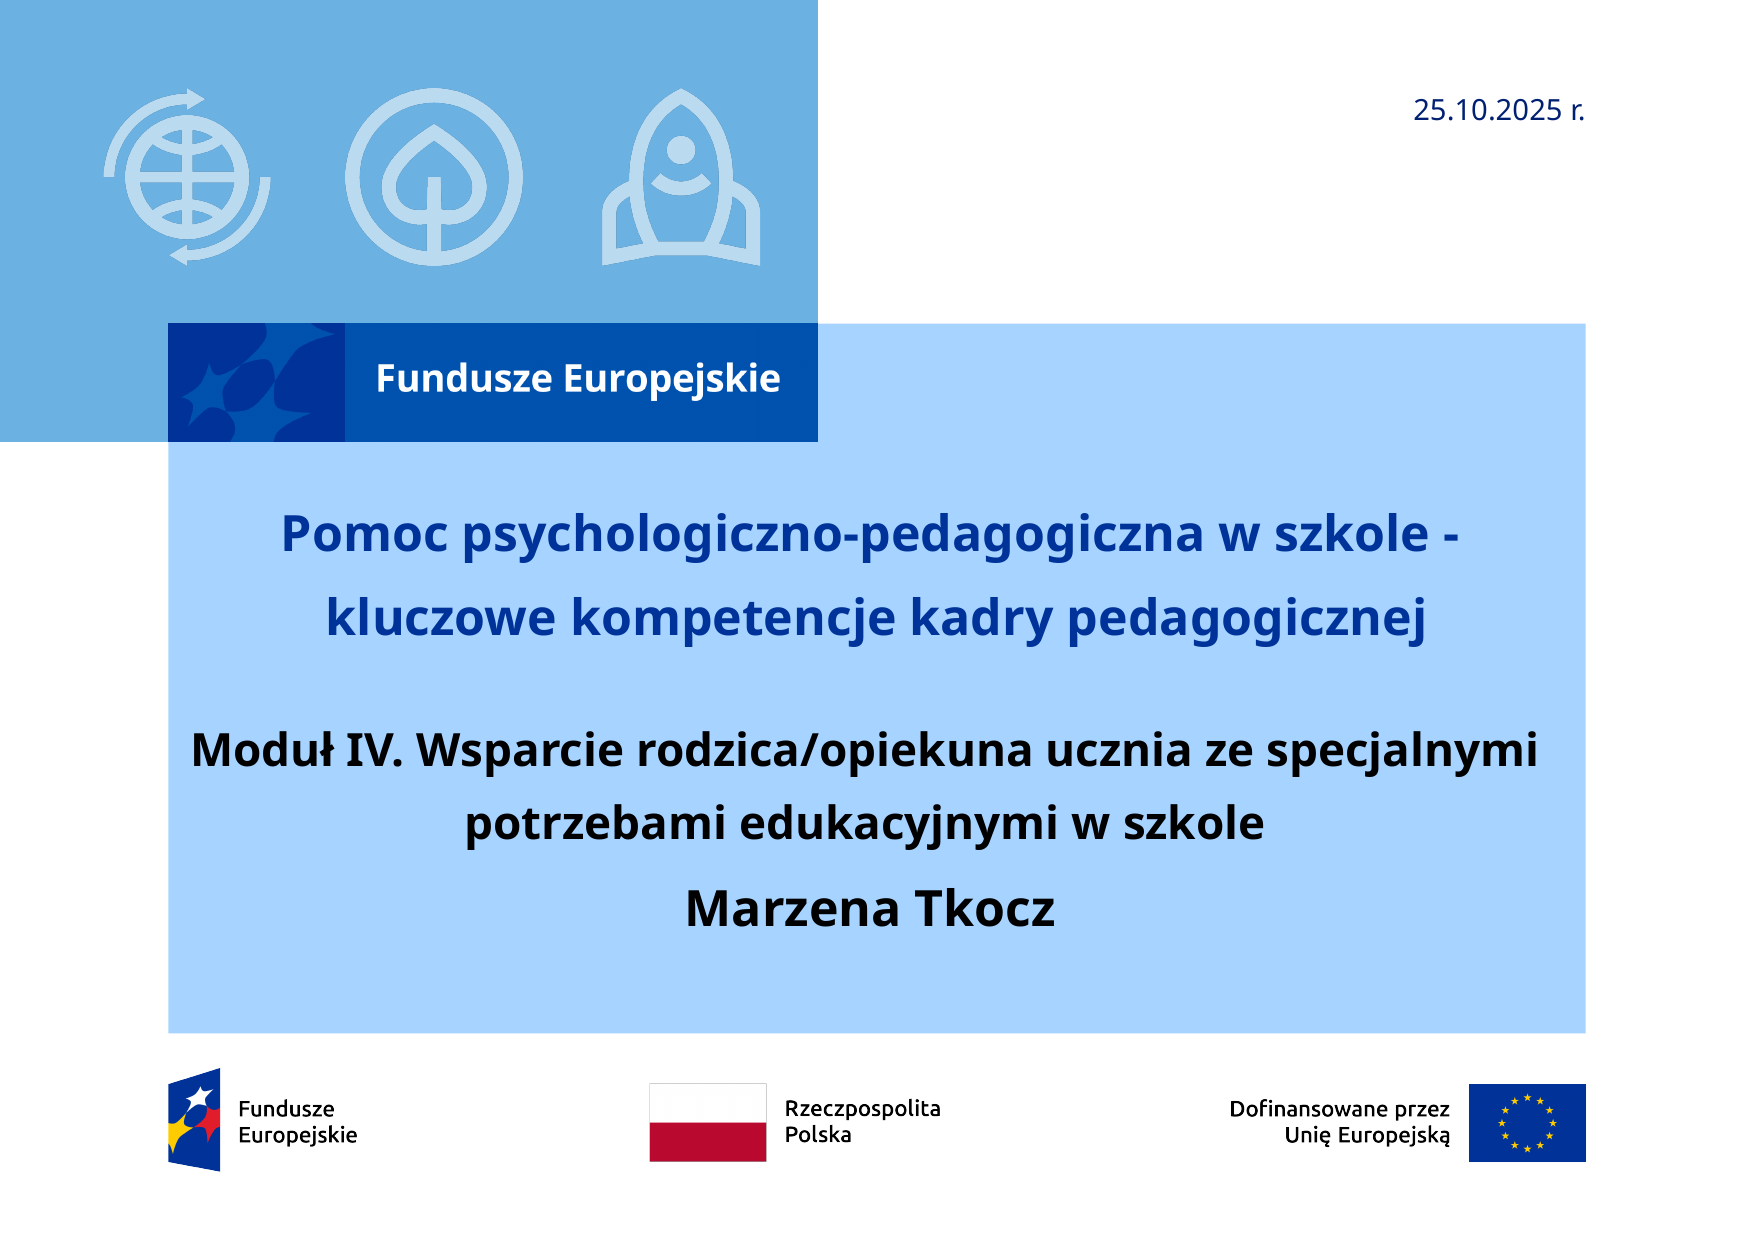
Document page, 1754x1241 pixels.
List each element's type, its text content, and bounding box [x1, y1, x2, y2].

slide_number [1290, 88, 1586, 146]
picture [610, 1044, 979, 1201]
subtitle Moduł IV. Wsparcie rodzica/opiekuna ucznia ze specjalnymi potrzebami edukacyjnymi w szkole Marzena Tkocz [180, 702, 1551, 975]
picture [1192, 1045, 1625, 1201]
picture [129, 1045, 396, 1201]
picture [168, 323, 818, 442]
title Pomoc psychologiczno-pedagogiczna w szkole - kluczowe kompetencje kadry pedagogicznej [227, 478, 1527, 684]
